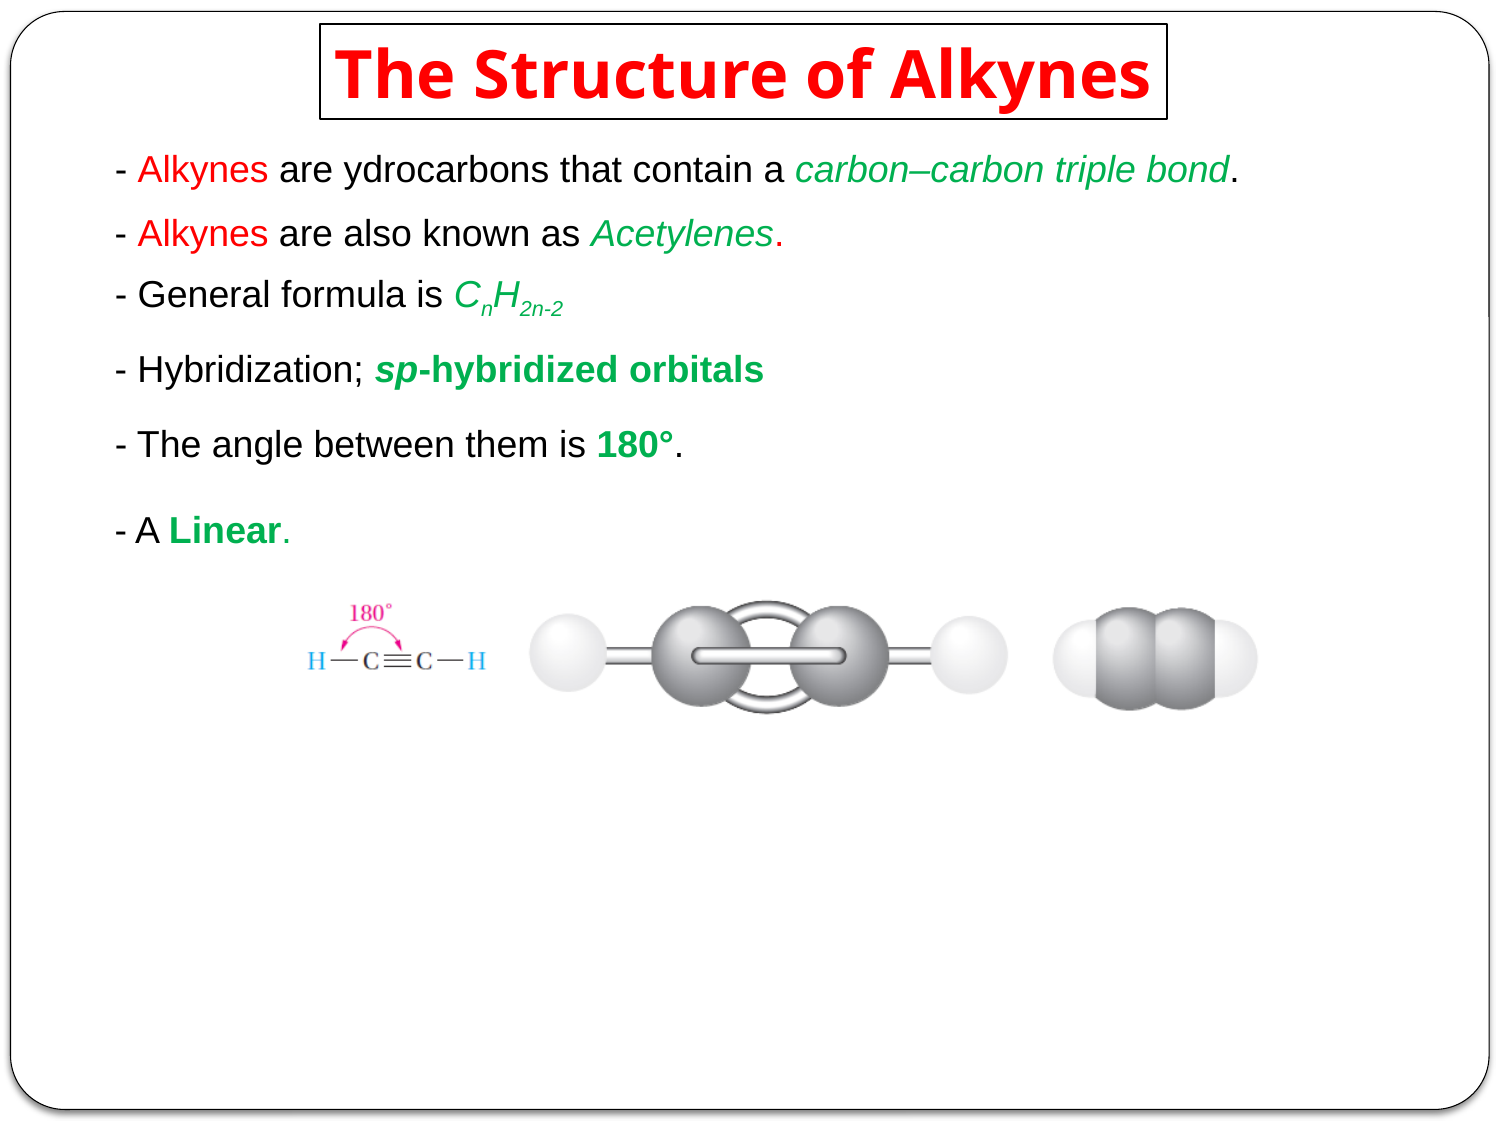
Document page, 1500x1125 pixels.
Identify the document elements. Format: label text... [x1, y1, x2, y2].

text_box The Structure of Alkynes [319, 23, 1168, 120]
text_box - The angle between them is 180°. [99, 412, 738, 473]
text_box - General formula is CnH2n-2 [99, 262, 663, 329]
text_box - Alkynes are ydrocarbons that contain a carbon–carbon triple bond. [99, 137, 1296, 198]
text_box - A Linear. [99, 498, 713, 559]
text_box - Hybridization; sp-hybridized orbitals [99, 337, 838, 398]
text_box - Alkynes are also known as Acetylenes. [99, 201, 801, 262]
picture [299, 580, 1281, 738]
